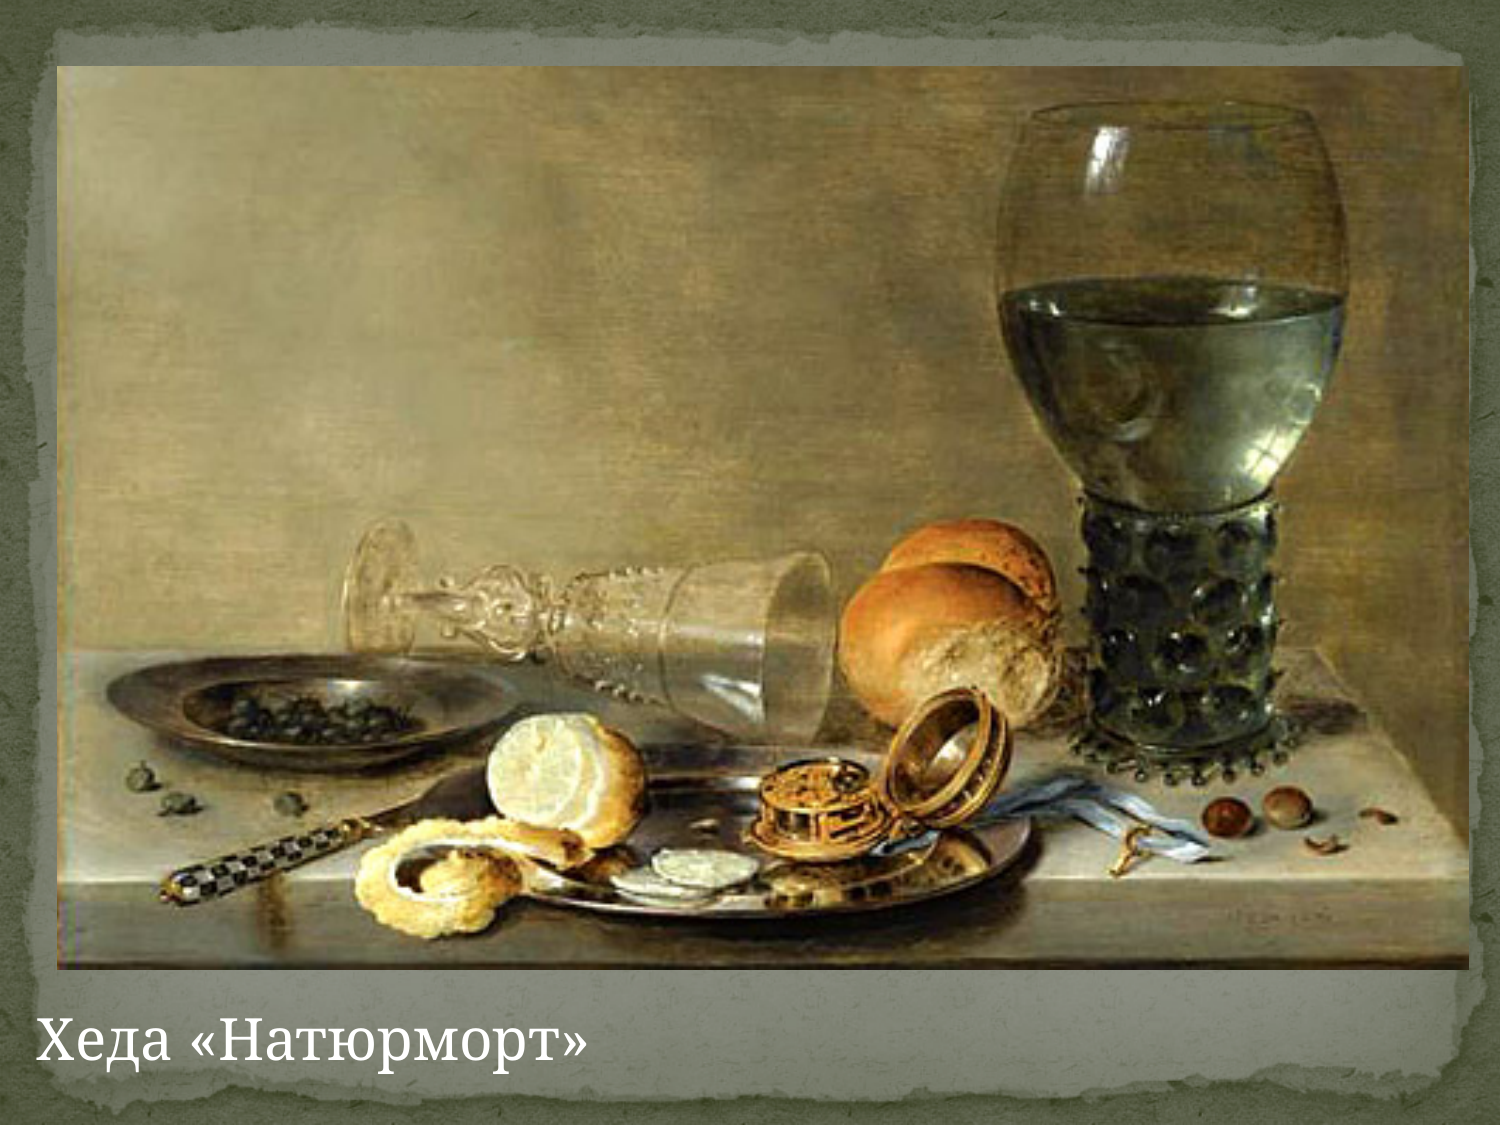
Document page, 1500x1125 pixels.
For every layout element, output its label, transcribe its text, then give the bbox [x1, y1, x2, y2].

picture [57, 66, 1469, 970]
text_box Хеда «Натюрморт» [21, 994, 606, 1080]
